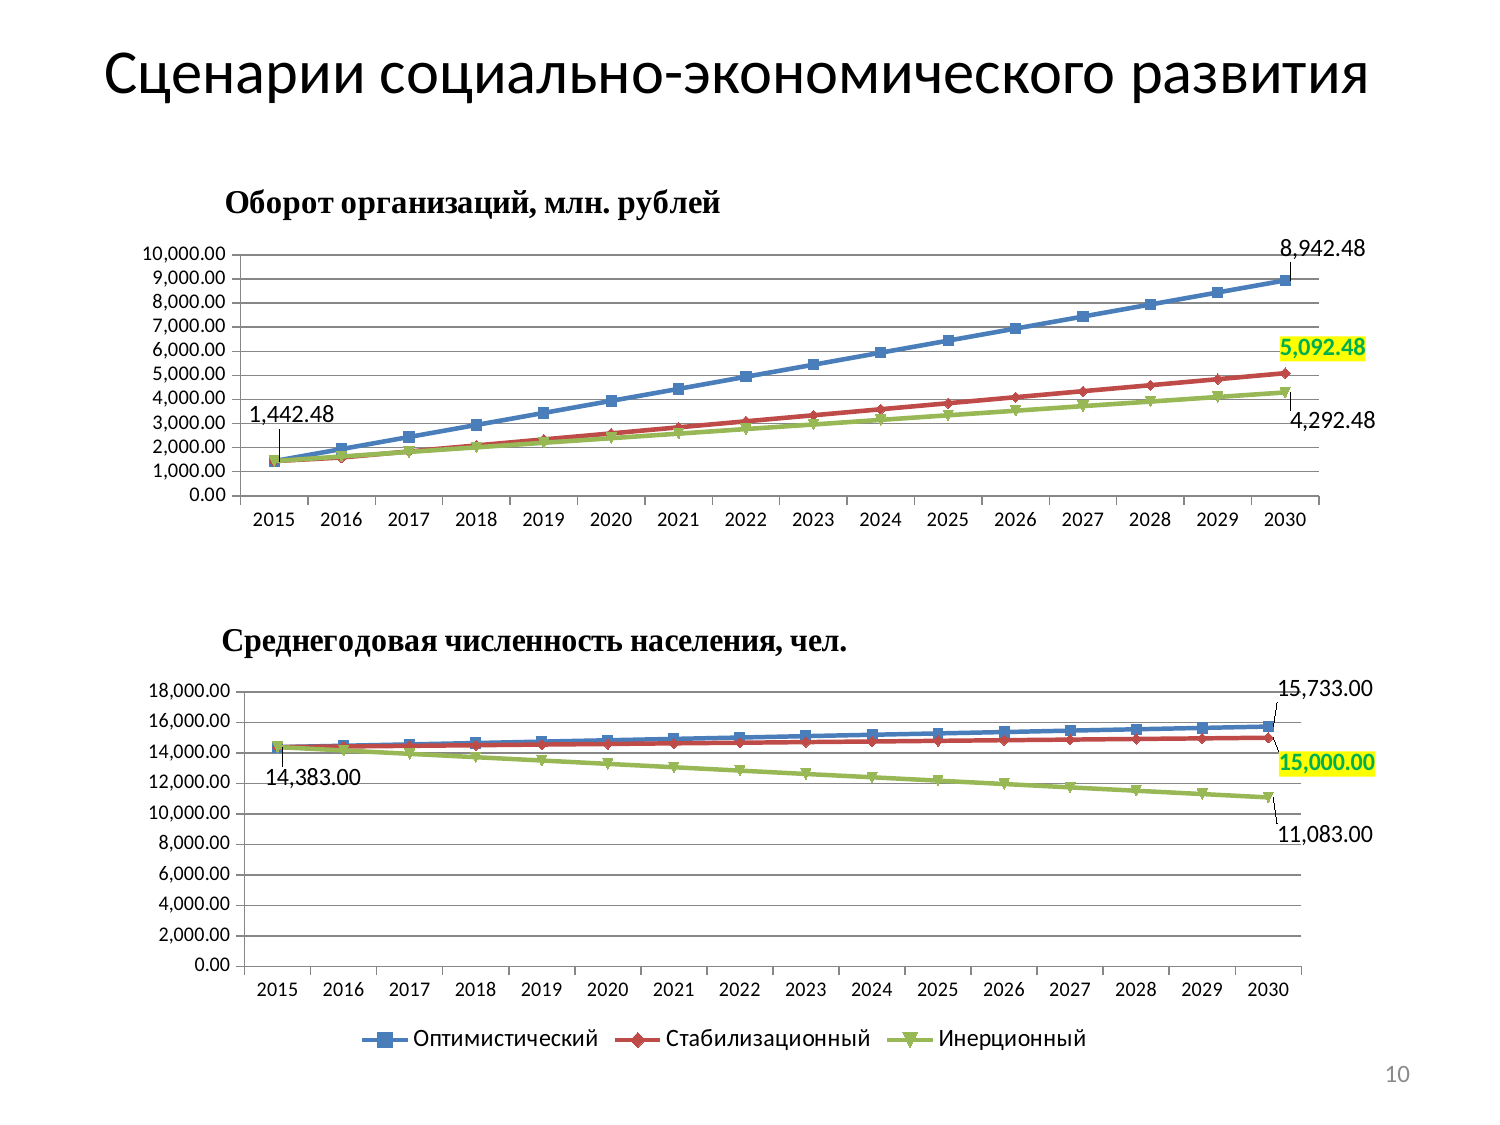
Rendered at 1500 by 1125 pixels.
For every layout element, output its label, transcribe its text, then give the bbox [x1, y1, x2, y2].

slide_number 10 [1074, 1042, 1425, 1103]
chart [123, 172, 1377, 1059]
title Сценарии социально-экономического развития [80, 0, 1412, 138]
